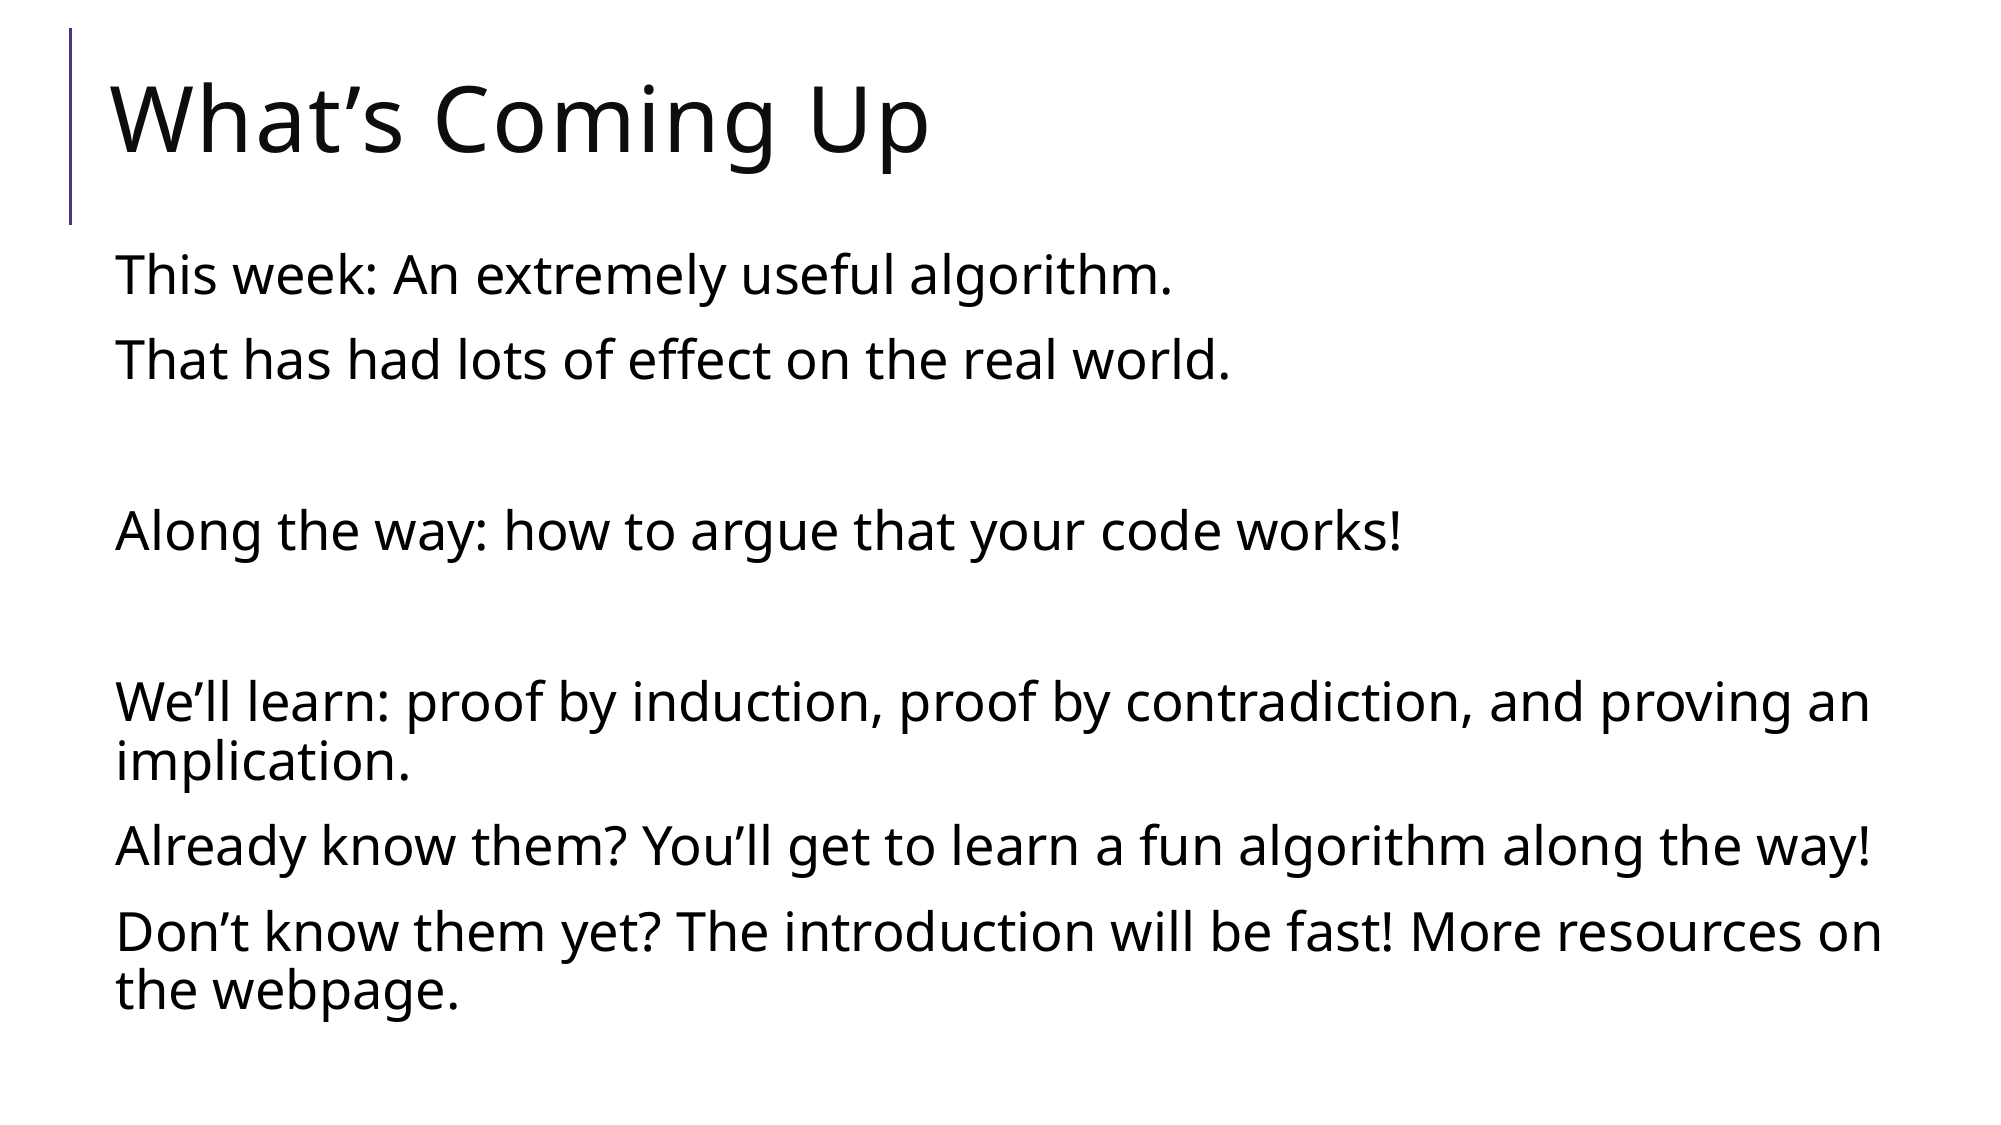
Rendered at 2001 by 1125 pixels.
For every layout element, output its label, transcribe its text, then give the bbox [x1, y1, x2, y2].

title What’s Coming Up [94, 43, 1930, 210]
list This week: An extremely useful algorithm. That has had lots of effect on the real world. Along the way: how to argue that your code works! We’ll learn: proof by induction, proof by contradiction, and proving an implication. Already know them? You’ll get to learn a fun algorithm along the way! Don’t know them yet? The introduction will be fast! More resources on the webpage. [94, 240, 1930, 1035]
